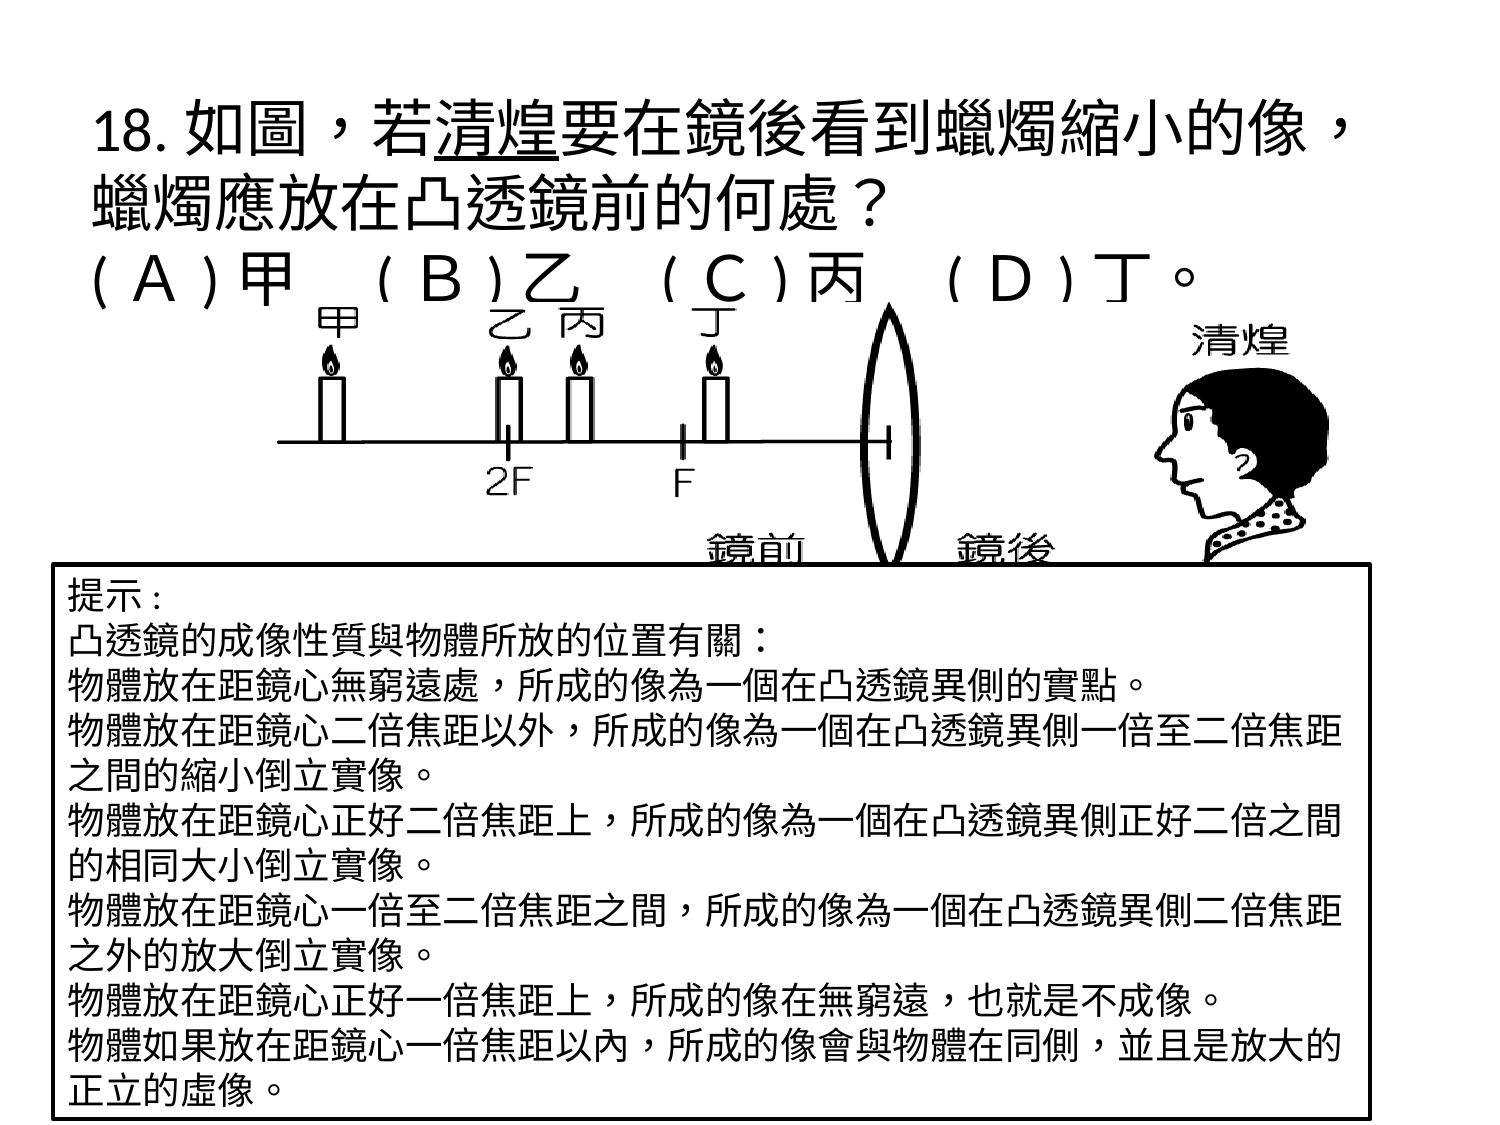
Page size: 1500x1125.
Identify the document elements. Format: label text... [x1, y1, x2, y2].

title 18.如圖，若清煌要在鏡後看到蠟燭縮小的像，蠟燭應放在凸透鏡前的何處？ (Ａ)甲 (Ｂ)乙 (Ｃ)丙 (Ｄ)丁。 [75, 45, 1425, 433]
picture [277, 302, 1329, 580]
text_box 提示: 凸透鏡的成像性質與物體所放的位置有關： 物體放在距鏡心無窮遠處，所成的像為一個在凸透鏡異側的實點。 物體放在距鏡心二倍焦距以外，所成的像為一個在凸透鏡異側一倍至二倍焦距之間的縮小倒立實像。 物體放在距鏡心正好二倍焦距上，所成的像為一個在凸透鏡異側正好二倍之間的相同大小倒立實像。 物體放在距鏡心一倍至二倍焦距之間，所成的像為一個在凸透鏡異側二倍焦距之外的放大倒立實像。 物體放在距鏡心正好一倍焦距上，所成的像在無窮遠，也就是不成像。 物體如果放在距鏡心一倍焦距以內，所成的像會與物體在同側，並且是放大的正立的虛像。 [51, 562, 1372, 1121]
